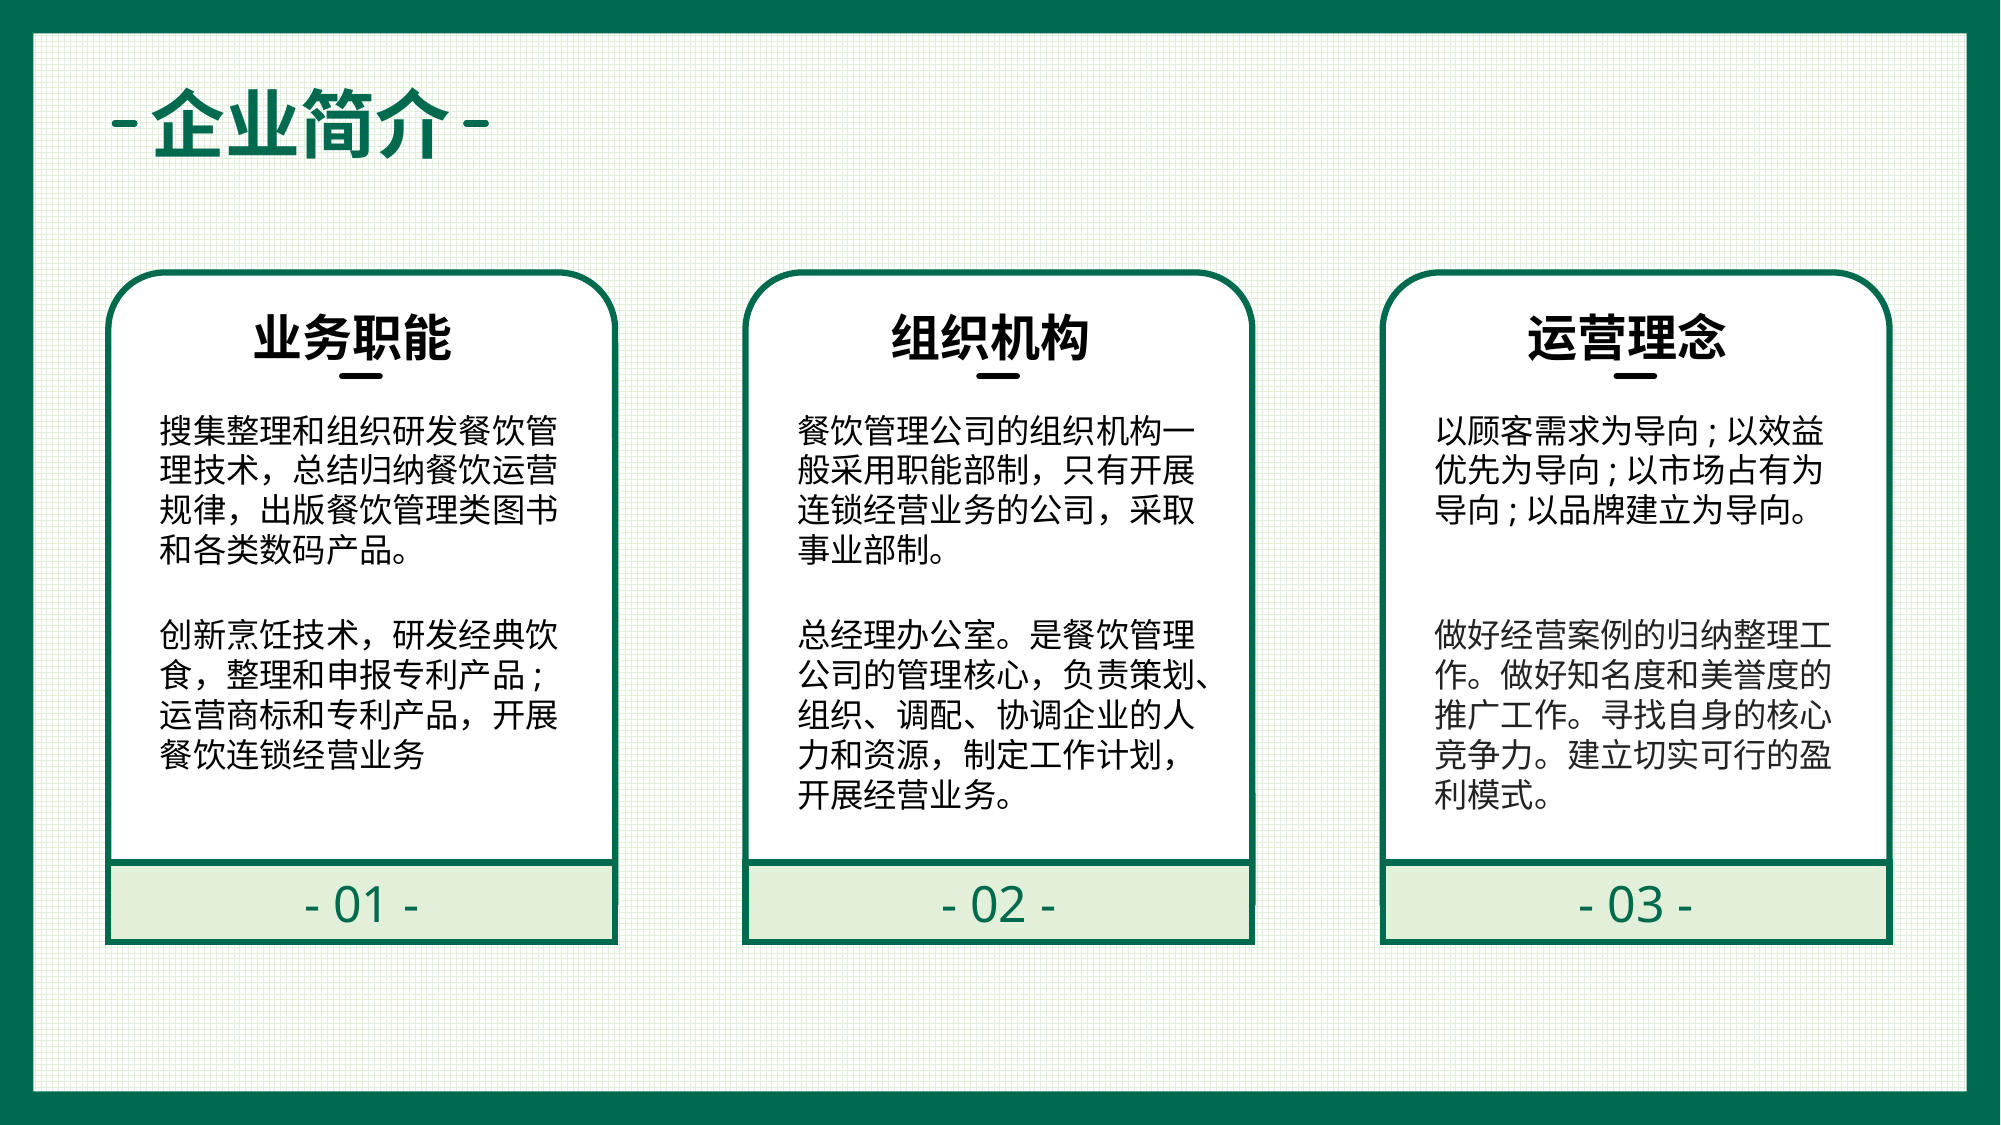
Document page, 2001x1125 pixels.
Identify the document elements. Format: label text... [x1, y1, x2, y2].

text_box - 02 - [744, 861, 1253, 943]
text_box 餐饮管理公司的组织机构一般采用职能部制，只有开展连锁经营业务的公司，采取事业部制。 [782, 402, 1216, 577]
text_box [744, 271, 1254, 904]
list 企业简介 [146, 77, 455, 169]
text_box 运营理念 [1512, 298, 1760, 374]
text_box 以顾客需求为导向;以效益优先为导向;以市场占有为导向;以品牌建立为导向。 [1419, 402, 1854, 537]
text_box - 03 - [1382, 861, 1891, 943]
text_box [1381, 271, 1891, 904]
text_box [107, 271, 617, 904]
text_box 做好经营案例的归纳整理工作。做好知名度和美誉度的推广工作。寻找自身的核心竞争力。建立切实可行的盈利模式。 [1419, 606, 1854, 822]
text_box 组织机构 [875, 298, 1123, 374]
text_box - 01 - [107, 861, 616, 943]
text_box 创新烹饪技术，研发经典饮食，整理和申报专利产品; 运营商标和专利产品，开展餐饮连锁经营业务 [145, 606, 579, 782]
text_box 业务职能 [238, 298, 486, 374]
text_box 搜集整理和组织研发餐饮管理技术，总结归纳餐饮运营规律，出版餐饮管理类图书和各类数码产品。 [145, 402, 579, 577]
text_box 总经理办公室。是餐饮管理公司的管理核心，负责策划、组织、调配、协调企业的人力和资源，制定工作计划，开展经营业务。 [782, 606, 1216, 822]
